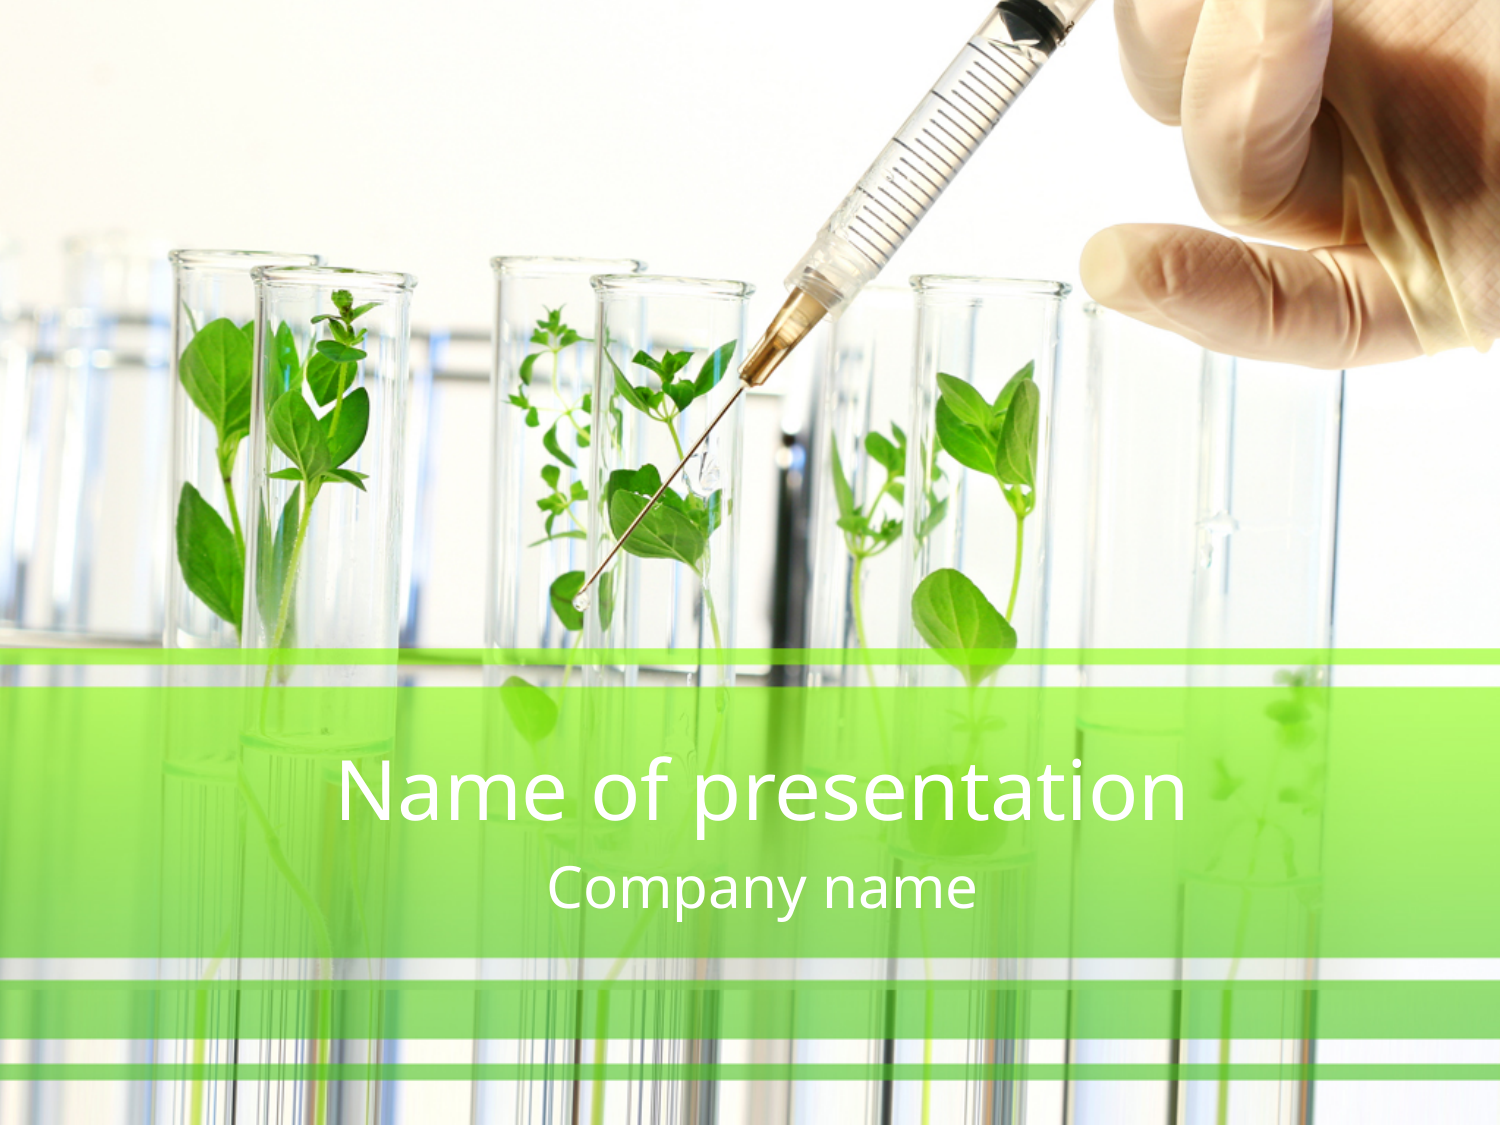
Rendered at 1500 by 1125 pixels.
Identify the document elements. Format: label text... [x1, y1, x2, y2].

subtitle Company name [62, 842, 1463, 975]
title Name of presentation [62, 729, 1463, 842]
picture [0, 0, 1500, 1125]
